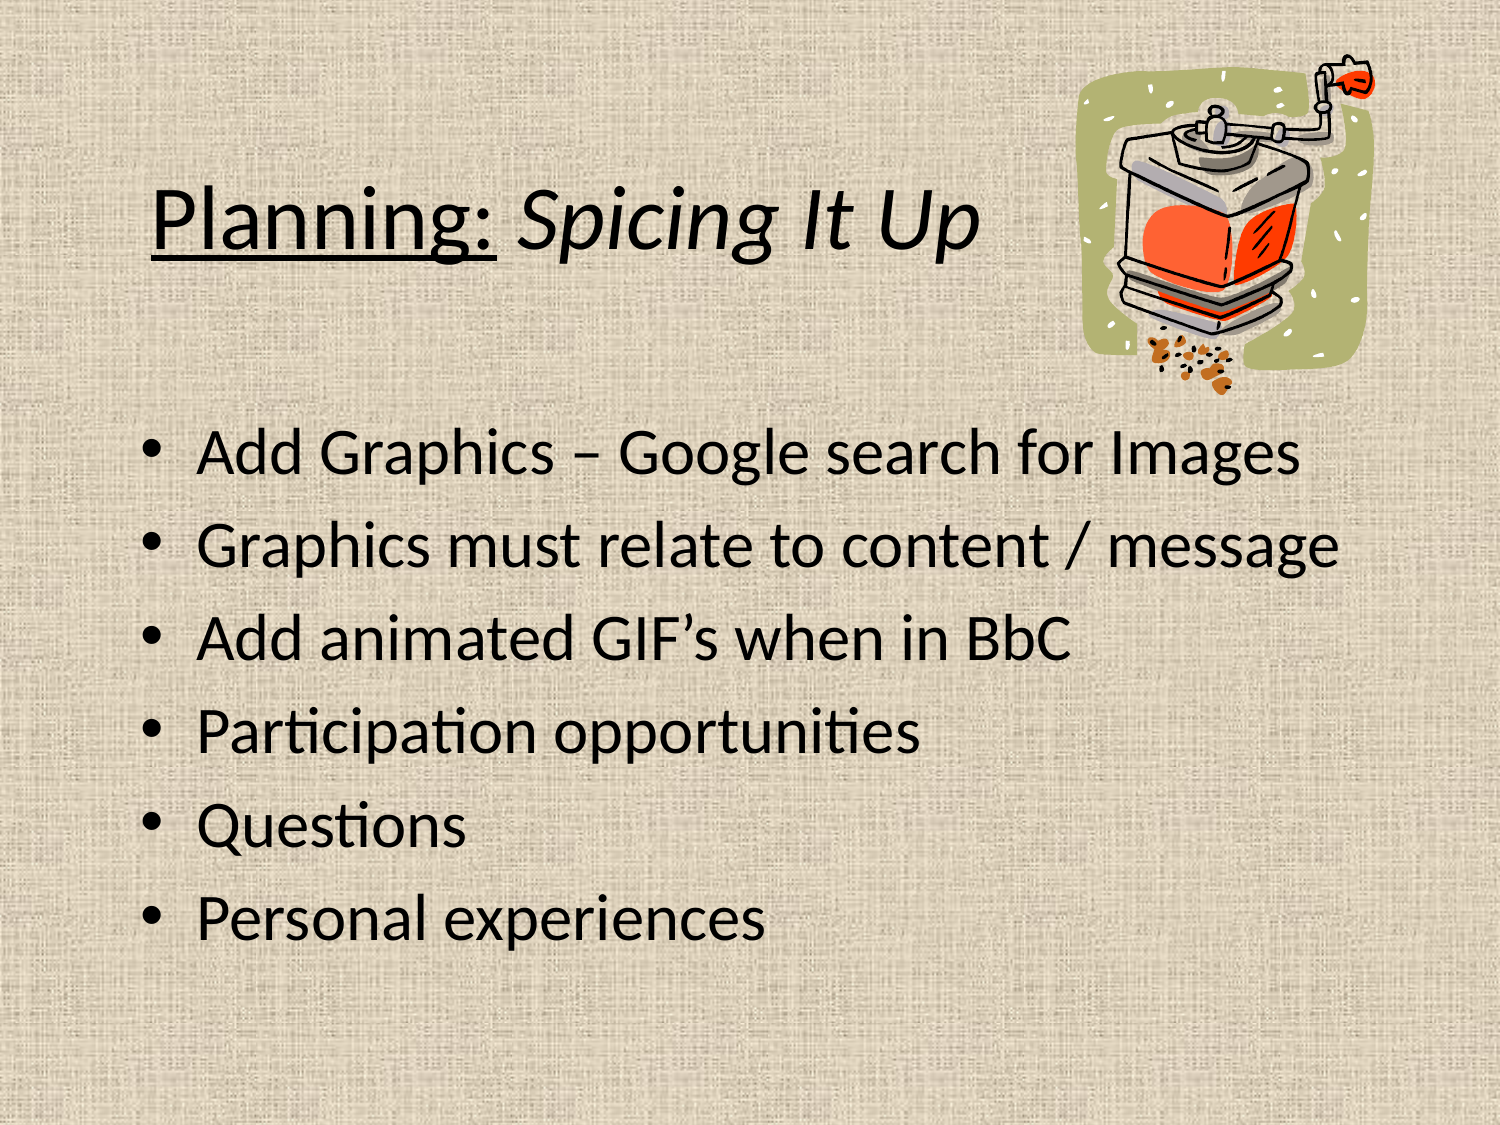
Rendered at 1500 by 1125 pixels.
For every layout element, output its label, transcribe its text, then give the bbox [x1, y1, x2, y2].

picture [0, 0, 1500, 1125]
list Add Graphics – Google search for Images Graphics must relate to content / message Add animated GIF’s when in BbC Participation opportunities Questions Personal experiences [125, 399, 1438, 1075]
title Planning: Spicing It Up [57, 85, 1069, 341]
